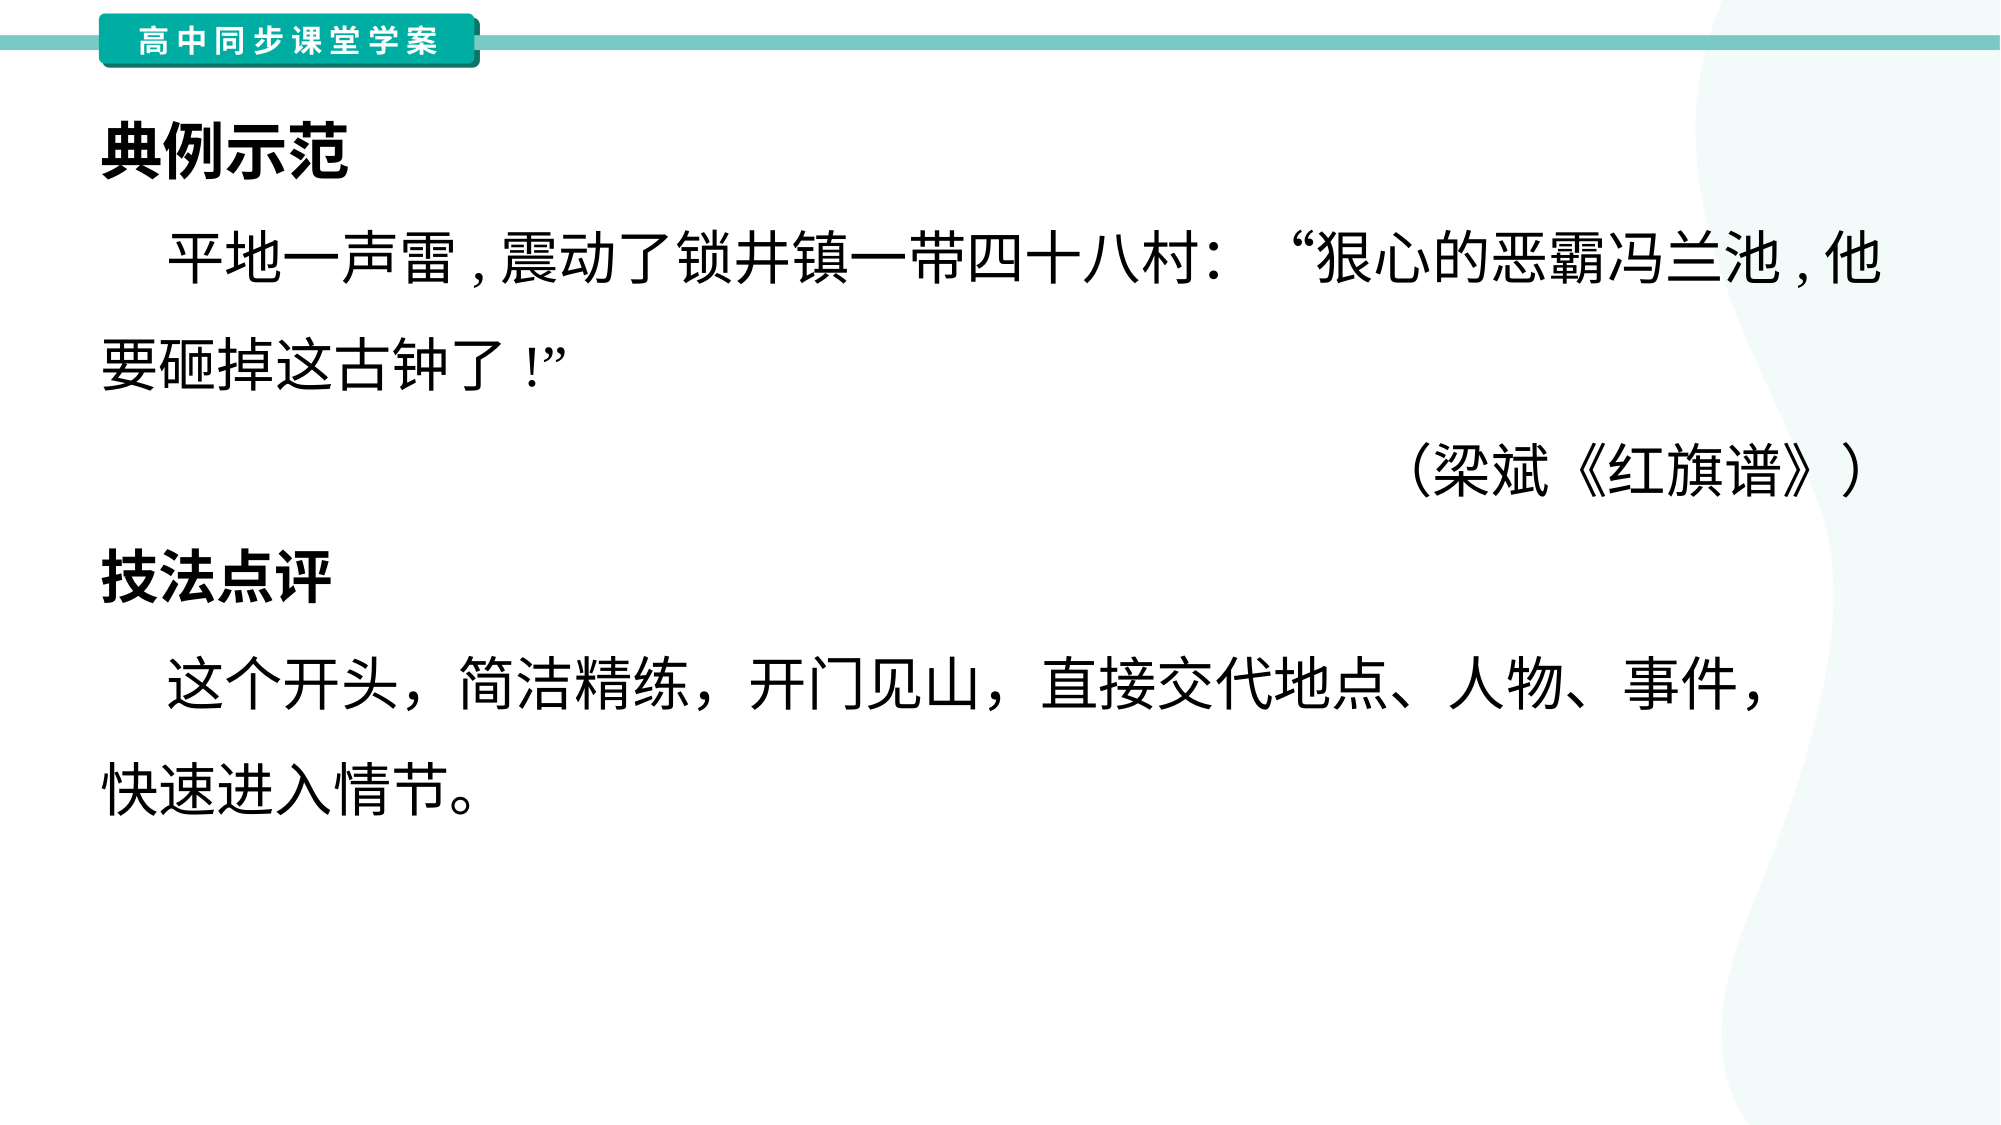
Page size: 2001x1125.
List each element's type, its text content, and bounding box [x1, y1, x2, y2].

text_box 平地一声雷,震动了锁井镇一带四十八村：“狠心的恶霸冯兰池,他 要砸掉这古钟了!” （梁斌《红旗谱》） 技法点评 这个开头，简洁精练，开门见山，直接交代地点、人物、事件， 快速进入情节。 [100, 185, 1899, 823]
picture [0, 0, 2000, 1125]
text_box 典例示范 [100, 76, 1899, 185]
